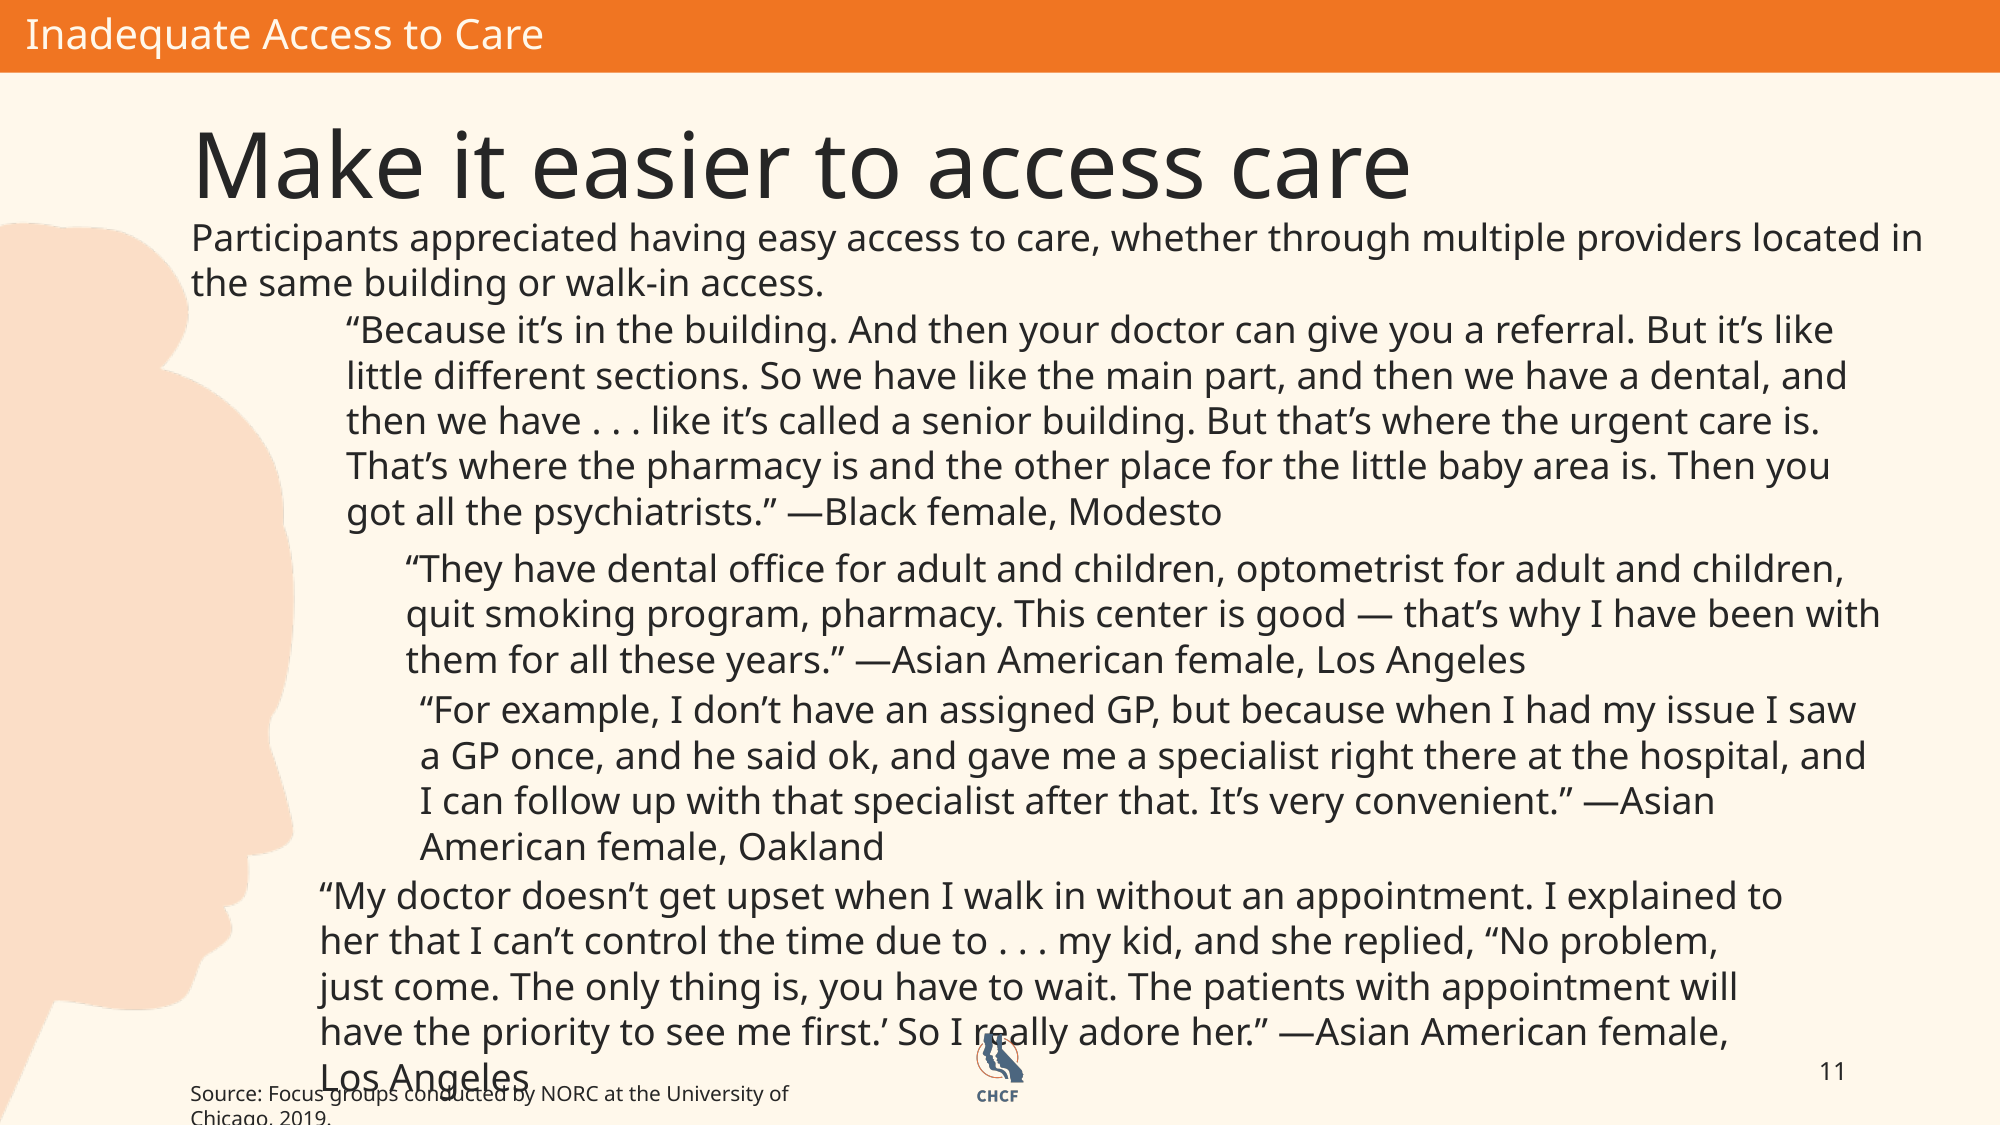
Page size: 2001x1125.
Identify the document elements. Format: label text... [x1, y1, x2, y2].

text_box Source: Focus groups conducted by NORC at the University of Chicago, 2019. [175, 1072, 849, 1125]
text_box “Because it’s in the building. And then your doctor can give you a referral. But it’s like little different sections. So we have like the main part, and then we have a dental, and then we have . . . like it’s called a senior building. But that’s where the urgent care is. That’s where the pharmacy is and the other place for the little baby area is. Then you got all the psychiatrists.” —Black female, Modesto [331, 311, 1891, 505]
text_box “My doctor doesn’t get upset when I walk in without an appointment. I explained to her that I can’t control the time due to . . . my kid, and she replied, “No problem, just come. The only thing is, you have to wait. The patients with appointment will have the priority to see me first.’ So I really adore her.” —Asian American female, Los Angeles [304, 863, 1808, 1024]
text_box “They have dental office for adult and children, optometrist for adult and children, quit smoking program, pharmacy. This center is good — that’s why I have been with them for all these years.” —Asian American female, Los Angeles [390, 537, 1904, 697]
picture [0, 150, 634, 1125]
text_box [0, 0, 2000, 73]
picture [951, 1009, 1049, 1125]
text_box “For example, I don’t have an assigned GP, but because when I had my issue I saw a GP once, and he said ok, and gave me a specialist right there at the hospital, and I can follow up with that specialist after that. It’s very convenient.” —Asian American female, Oakland [404, 678, 1898, 838]
text_box Participants appreciated having easy access to care, whether through multiple providers located in the same building or walk-in access. [176, 206, 1950, 311]
title Make it easier to access care [175, 73, 1863, 278]
slide_number 11 [1412, 1042, 1863, 1103]
